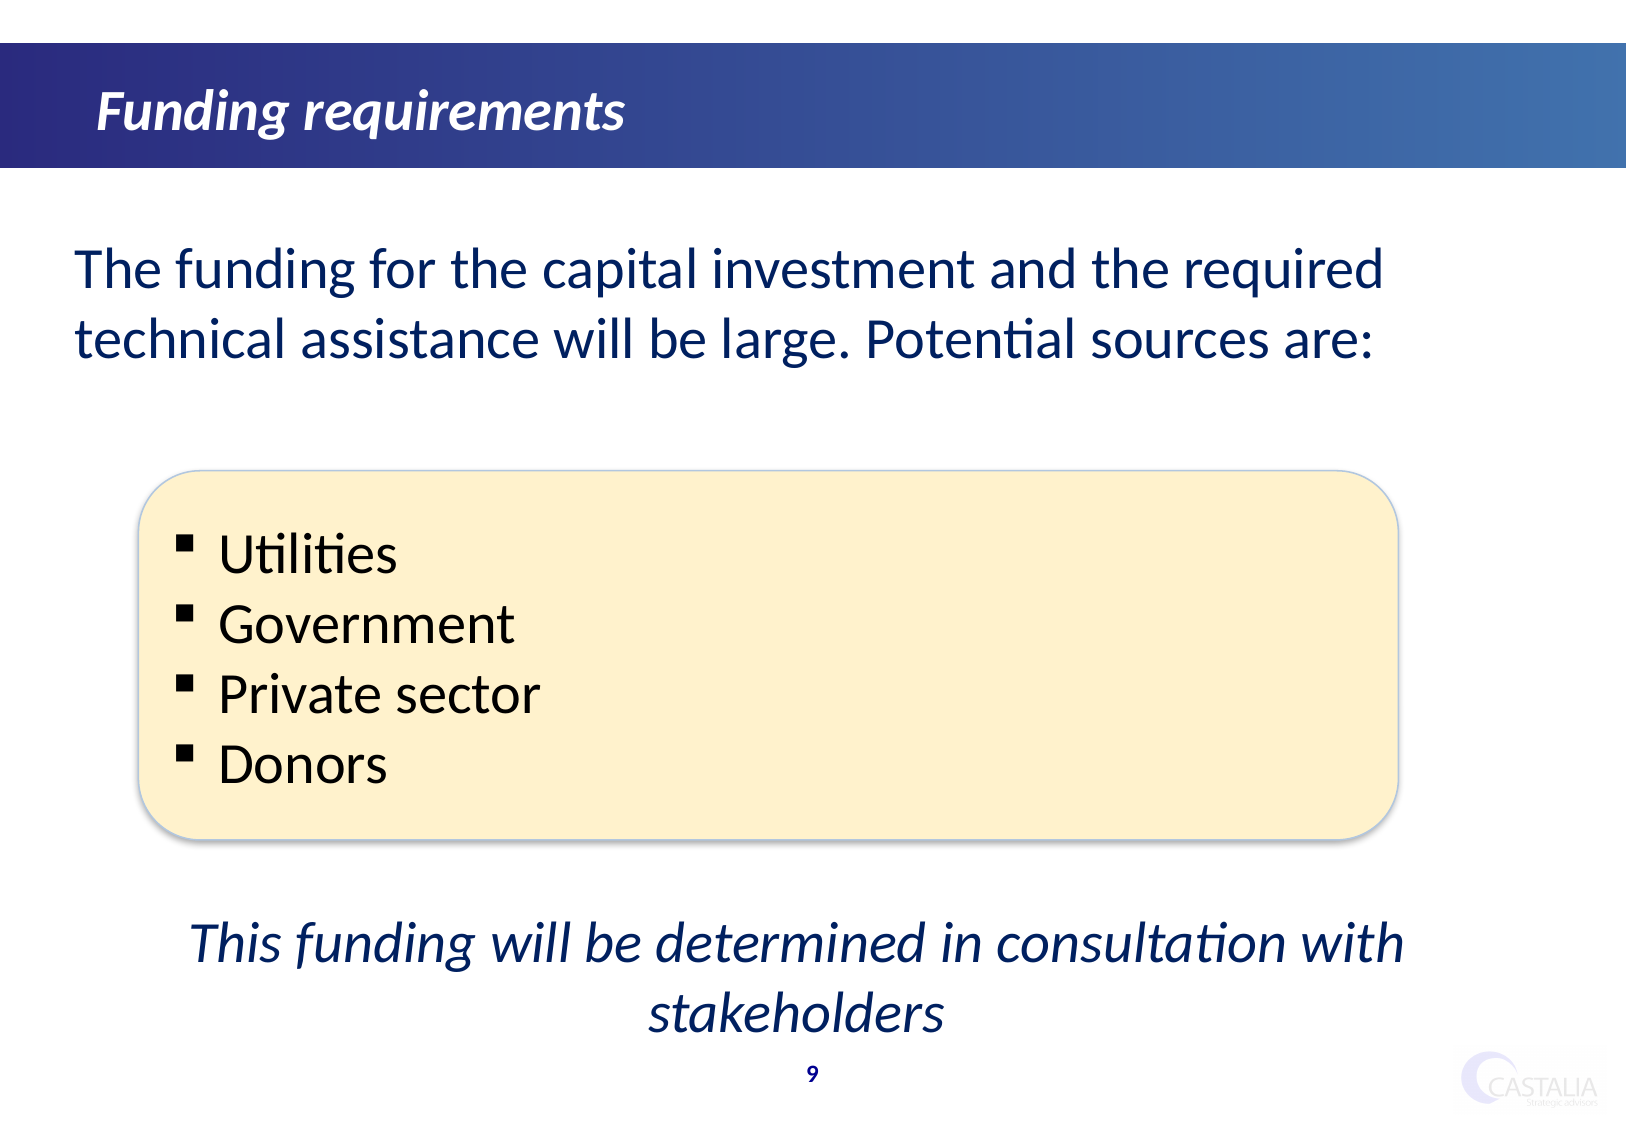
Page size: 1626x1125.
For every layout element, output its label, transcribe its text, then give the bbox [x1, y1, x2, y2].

text_box This funding will be determined in consultation with stakeholders [60, 896, 1534, 1037]
list Funding requirements [81, 64, 1544, 144]
text_box Utilities Government Private sector Donors [137, 469, 1400, 841]
slide_number 9 [622, 1042, 1003, 1103]
list The funding for the capital investment and the required technical assistance will be large. Potential sources are: [59, 222, 1558, 375]
